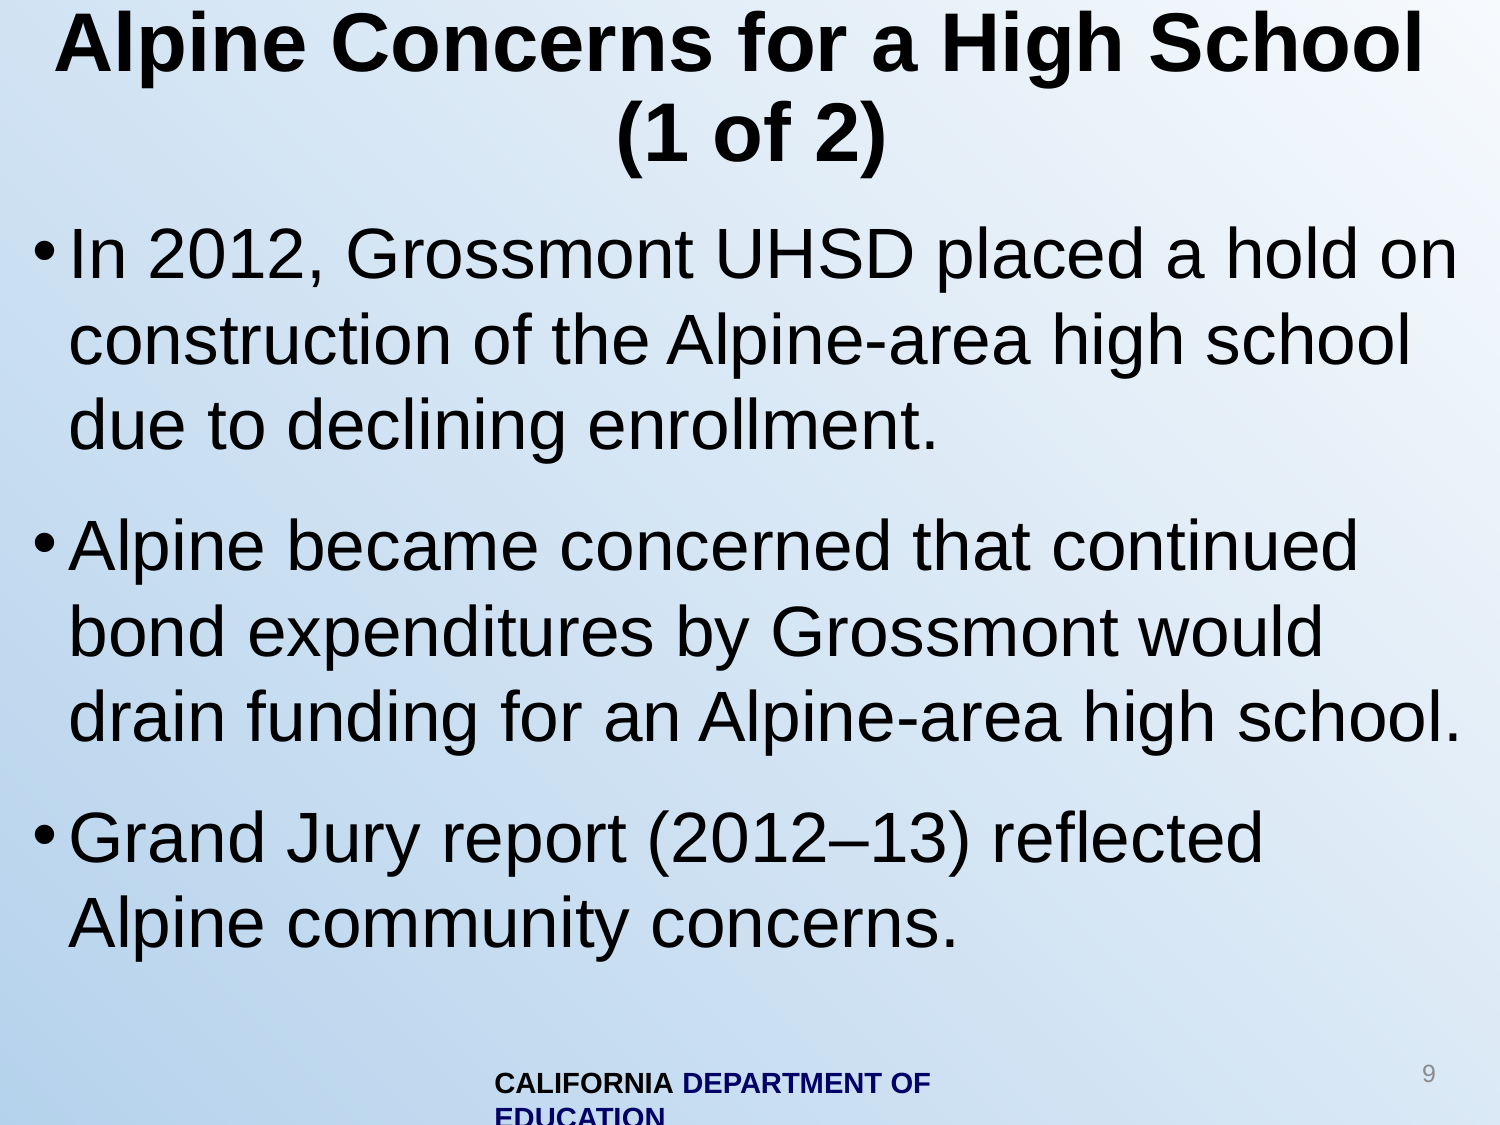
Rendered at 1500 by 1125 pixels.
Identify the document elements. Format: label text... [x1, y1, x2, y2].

slide_number 9 [1113, 1042, 1451, 1103]
list In 2012, Grossmont UHSD placed a hold on construction of the Alpine-area high school due to declining enrollment. Alpine became concerned that continued bond expenditures by Grossmont would drain funding for an Alpine-area high school. Grand Jury report (2012–13) reflected Alpine community concerns. [18, 200, 1486, 1022]
title Alpine Concerns for a High School (1 of 2) [0, 0, 1500, 180]
